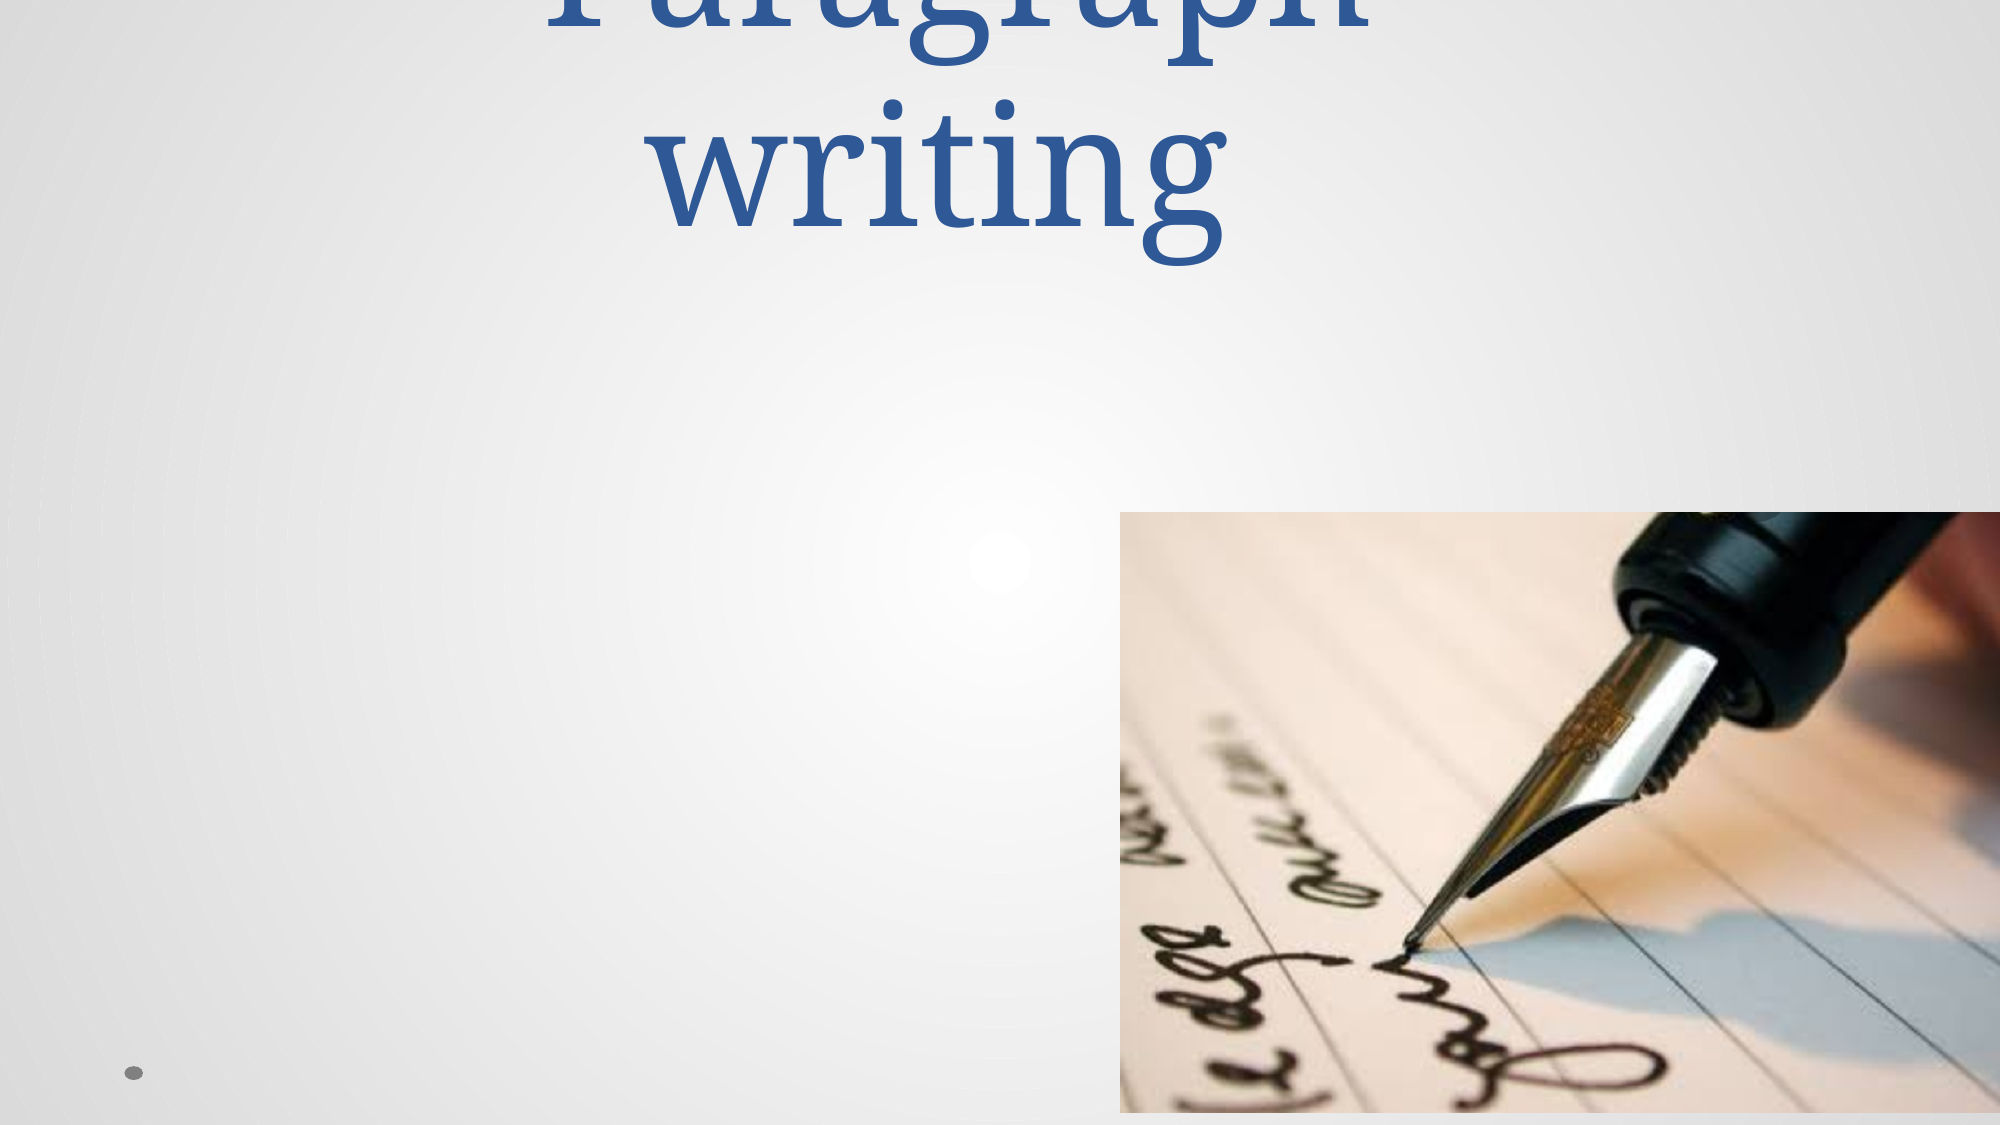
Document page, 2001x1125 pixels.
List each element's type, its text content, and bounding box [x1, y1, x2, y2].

picture [1120, 512, 2000, 1113]
title Paragraph writing [249, 0, 1667, 267]
